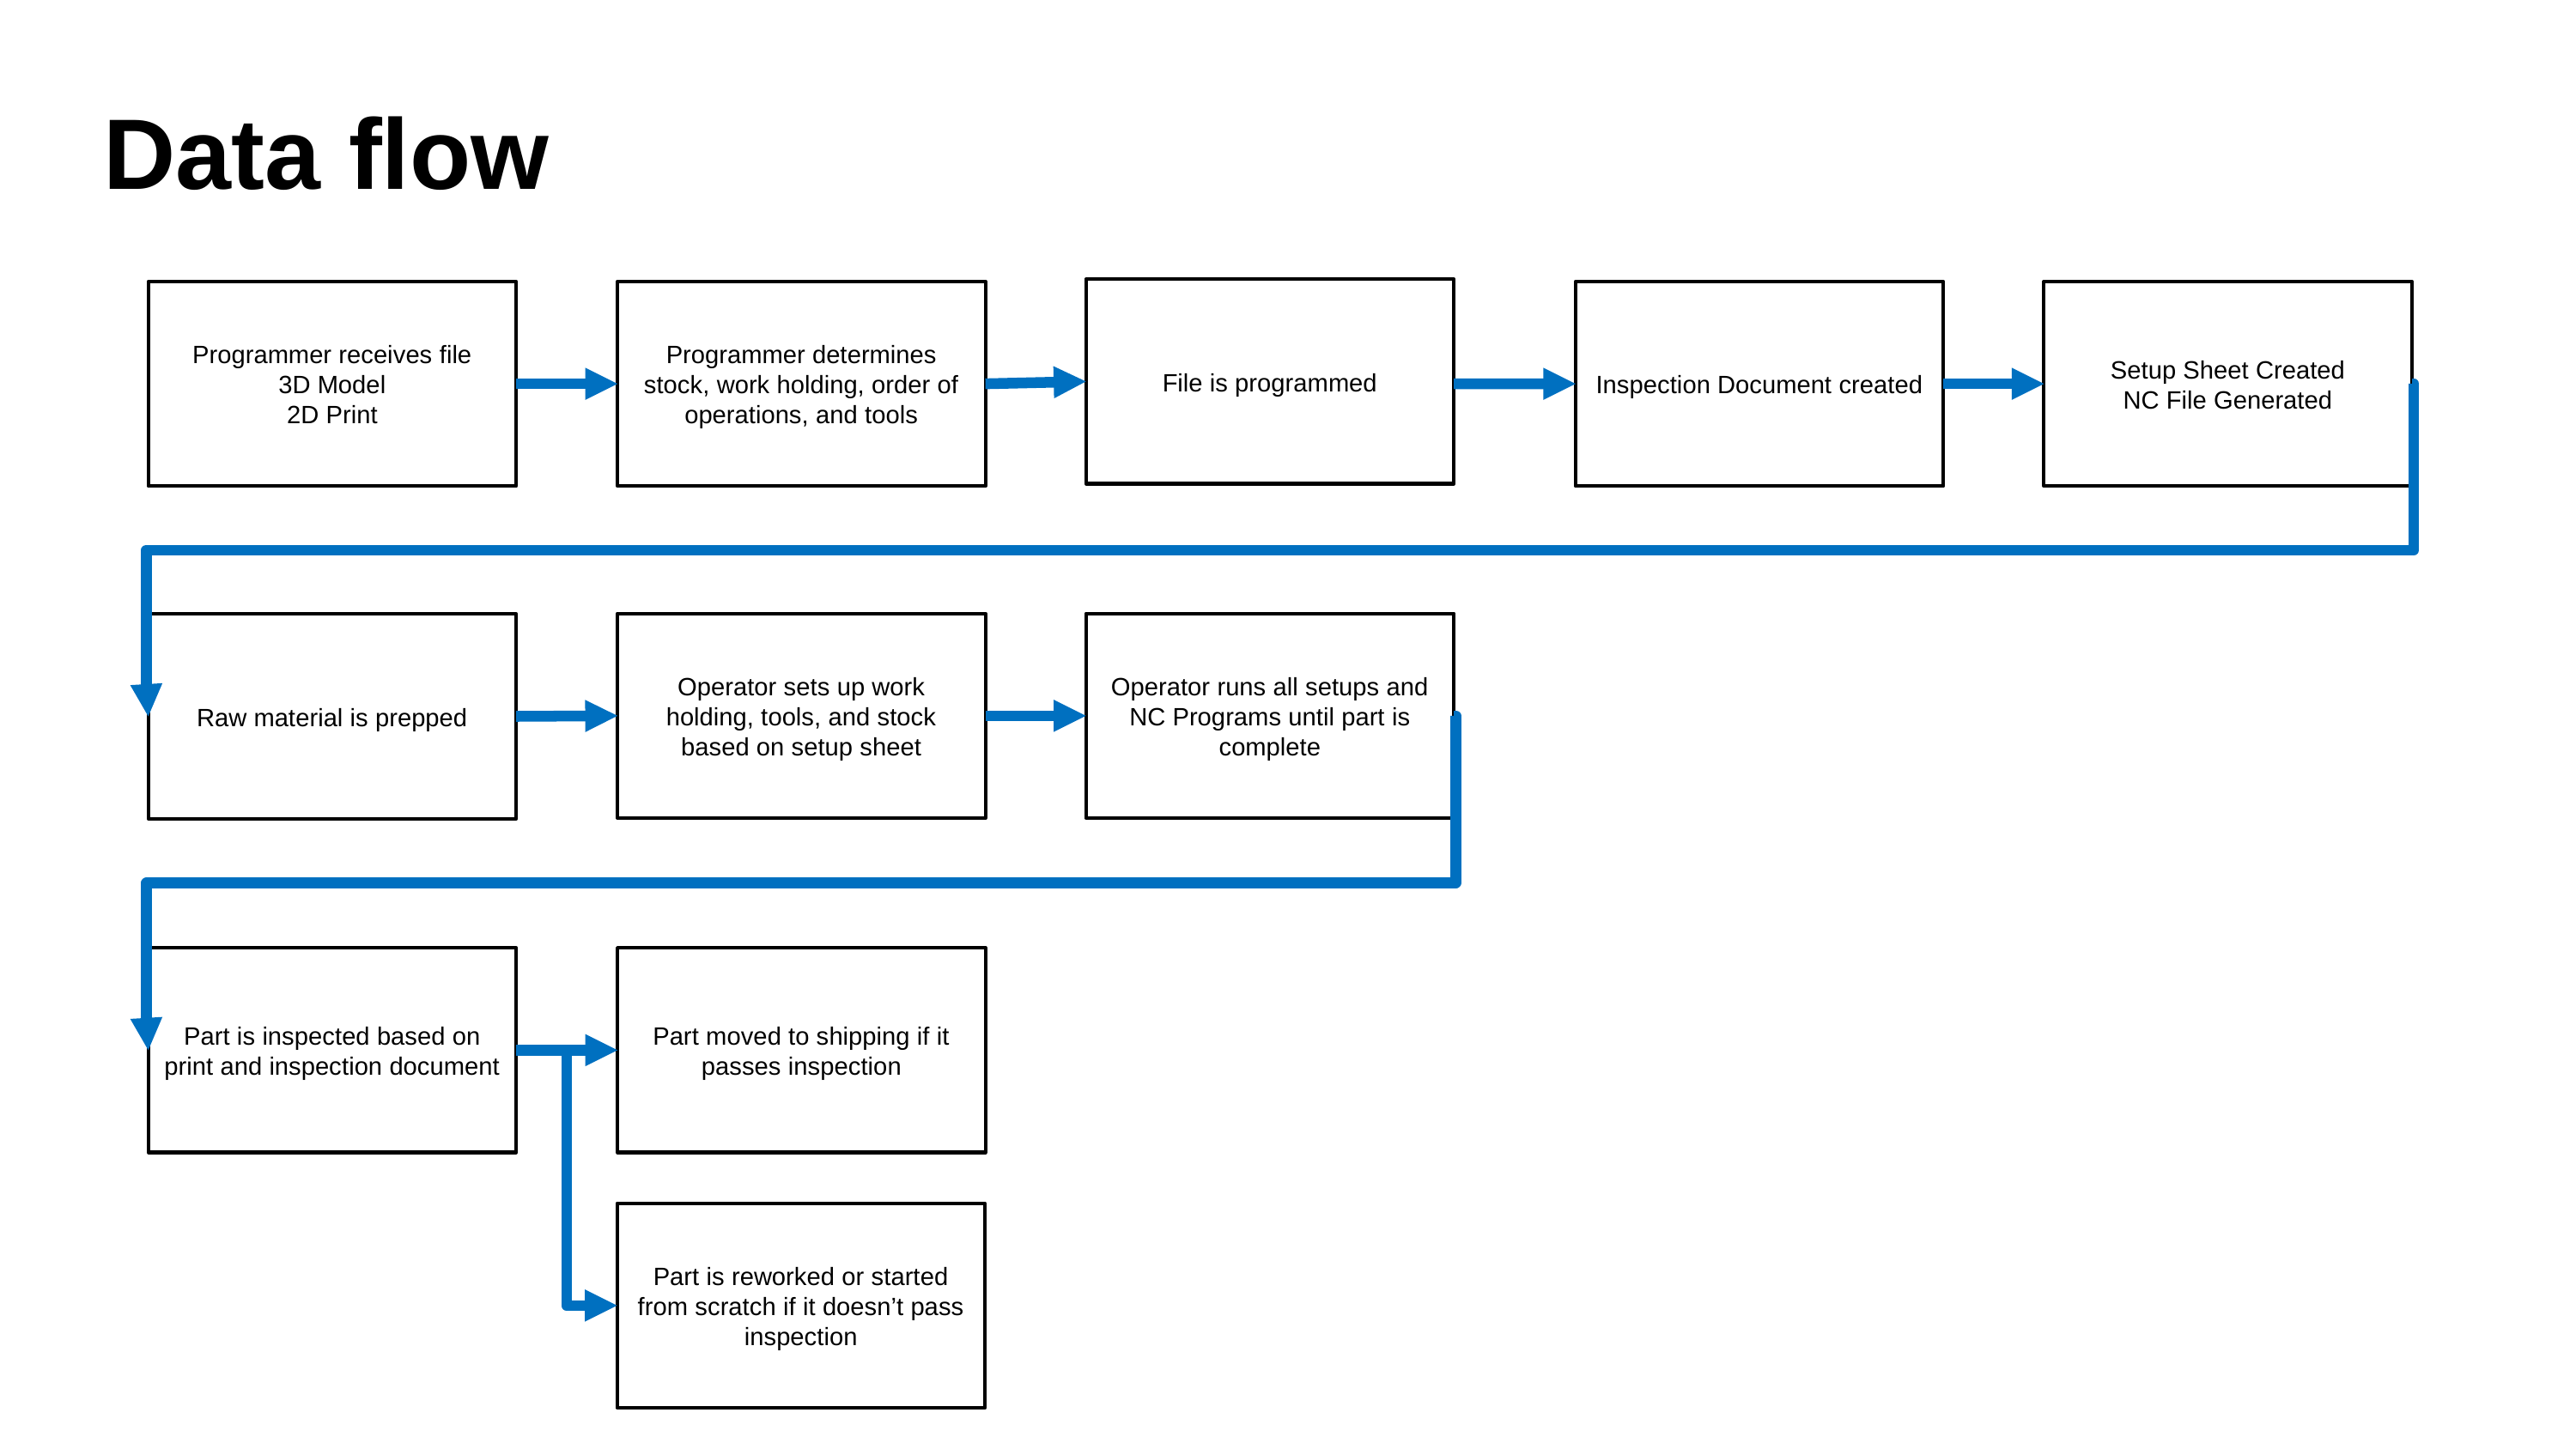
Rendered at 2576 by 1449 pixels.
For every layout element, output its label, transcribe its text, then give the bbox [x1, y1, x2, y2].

text_box Programmer receives file 3D Model 2D Print [148, 281, 517, 383]
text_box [148, 715, 1455, 1051]
title Data flow [103, 103, 2473, 345]
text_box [515, 1050, 617, 1307]
text_box Setup Sheet Created NC File Generated [2044, 281, 2412, 383]
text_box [148, 383, 2413, 717]
text_box Inspection Document created [1575, 281, 1944, 383]
text_box File is programmed [1085, 279, 1455, 383]
text_box Part is inspected based on print and inspection document [148, 1057, 511, 1153]
text_box Part moved to shipping if it passes inspection [620, 1058, 986, 1153]
text_box Part is reworked or started from scratch if it doesn’t pass inspection [617, 1203, 986, 1409]
text_box Programmer determines stock, work holding, order of operations, and tools [617, 281, 986, 383]
